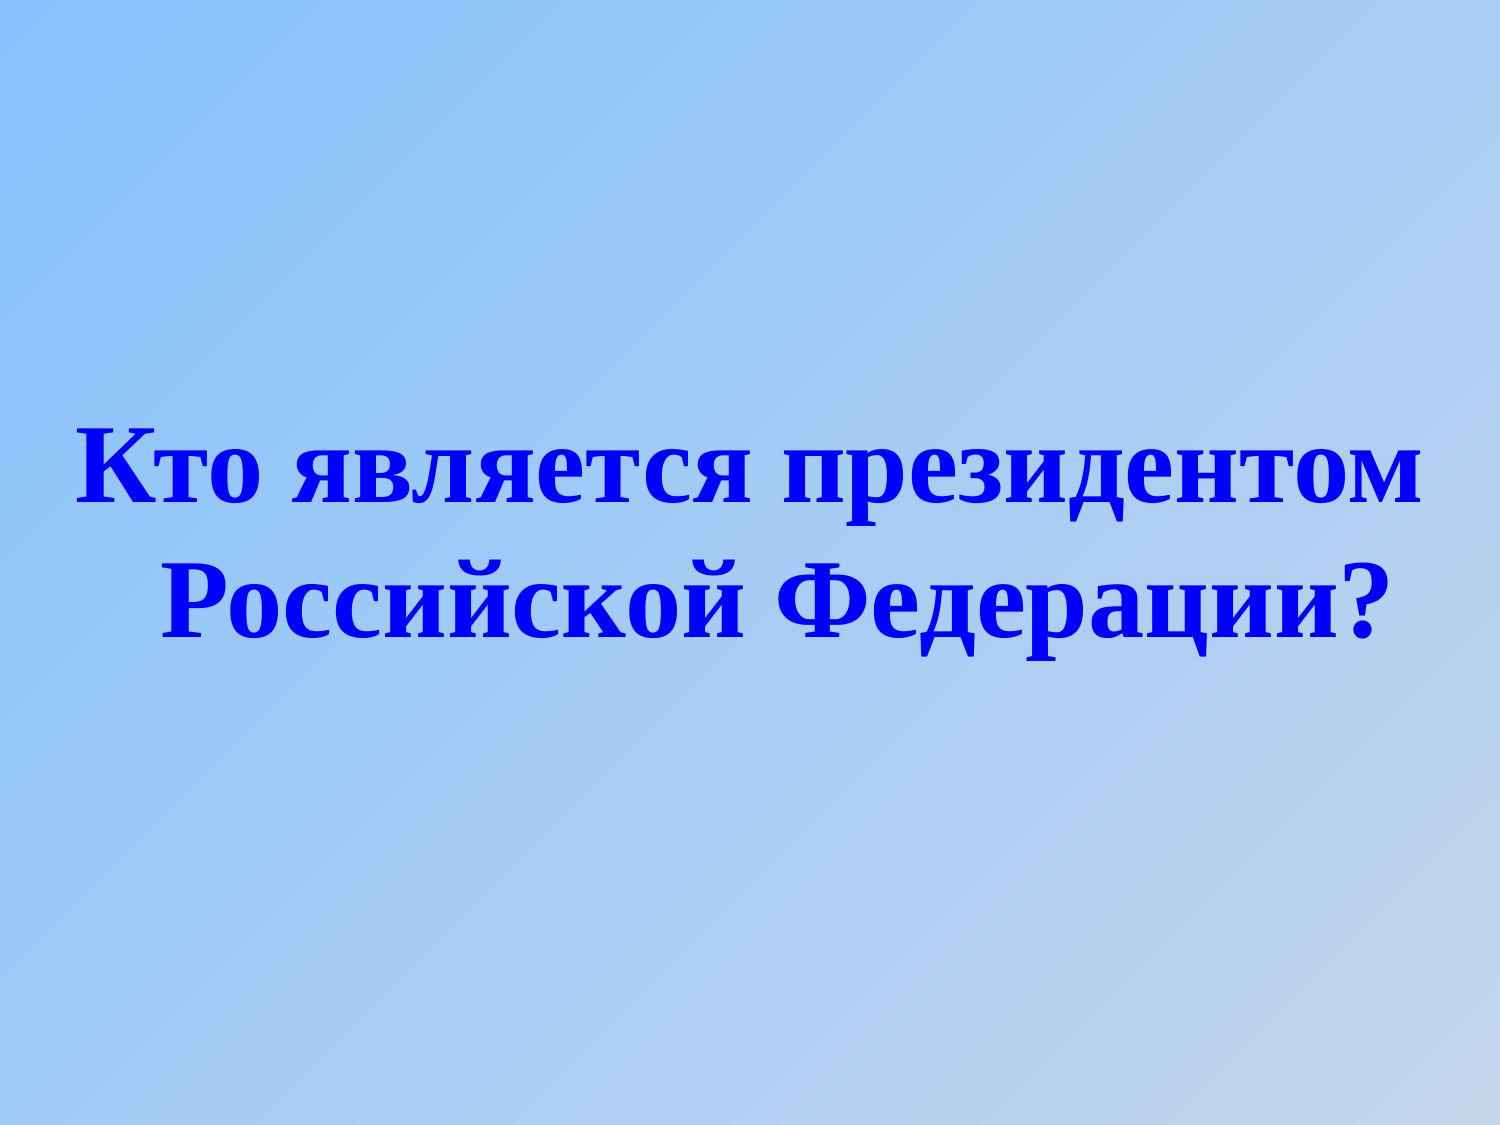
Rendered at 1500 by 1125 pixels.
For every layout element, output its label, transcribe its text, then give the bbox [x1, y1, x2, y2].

list Кто является президентом Российской Федерации? [0, 382, 1500, 1125]
